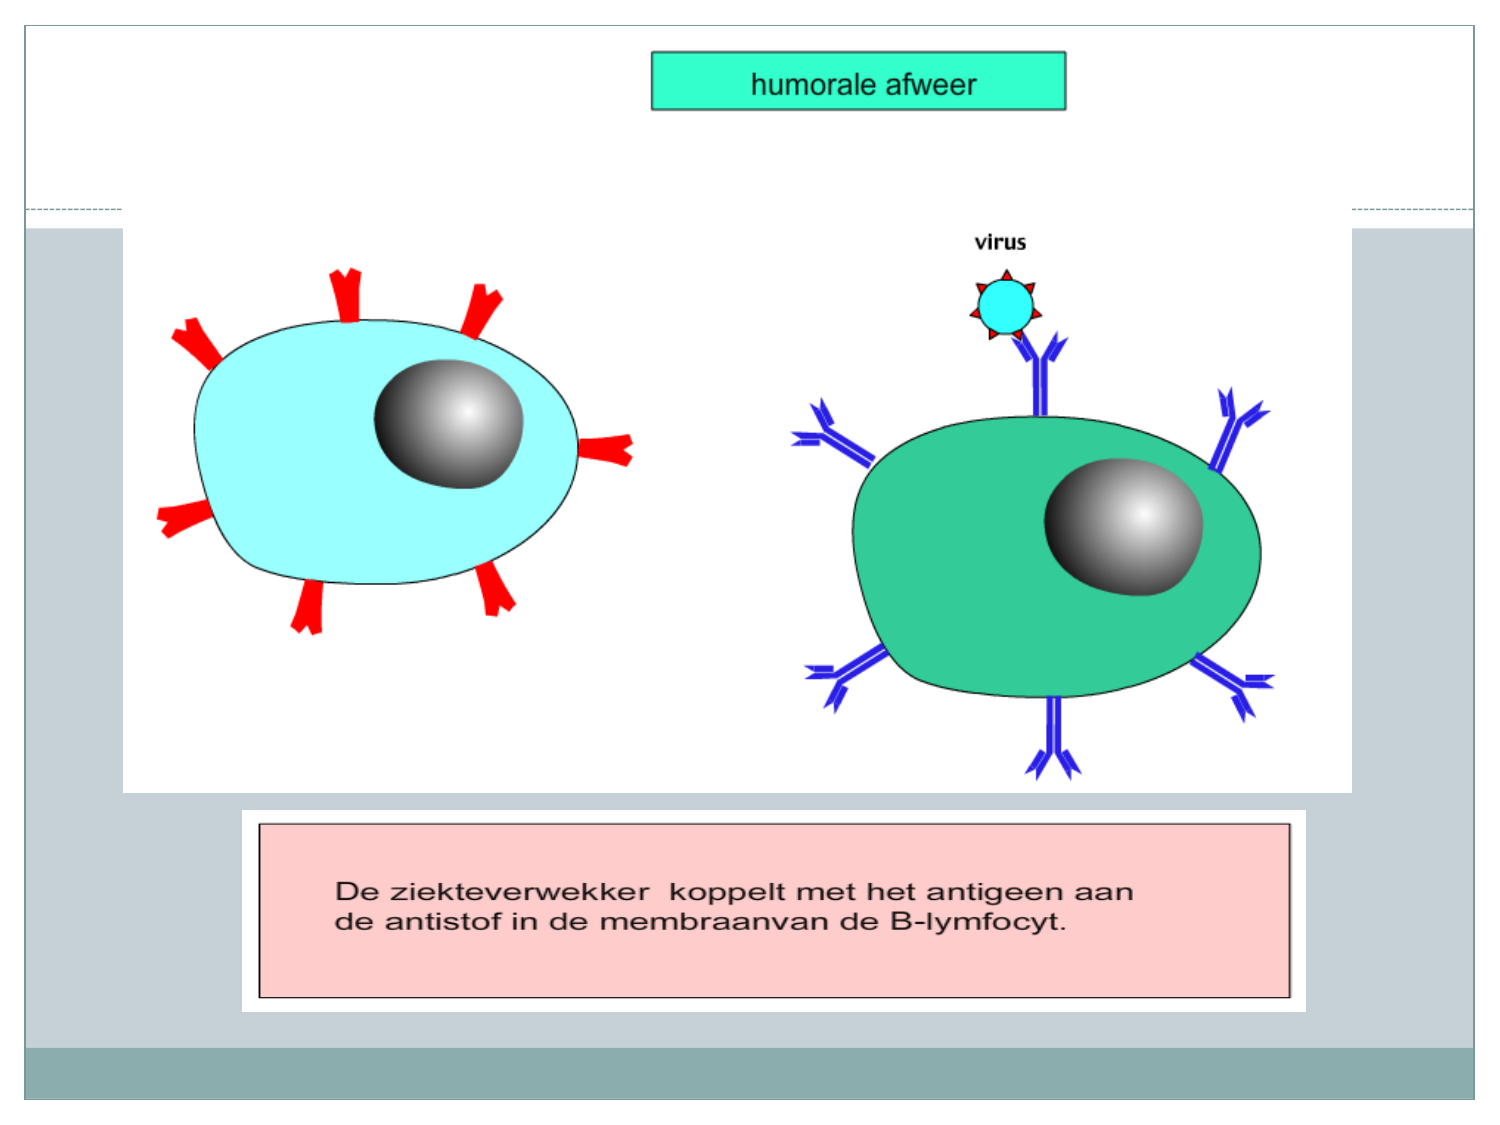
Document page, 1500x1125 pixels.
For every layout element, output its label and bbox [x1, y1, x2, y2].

picture [241, 810, 1306, 1013]
list [123, 42, 1352, 793]
